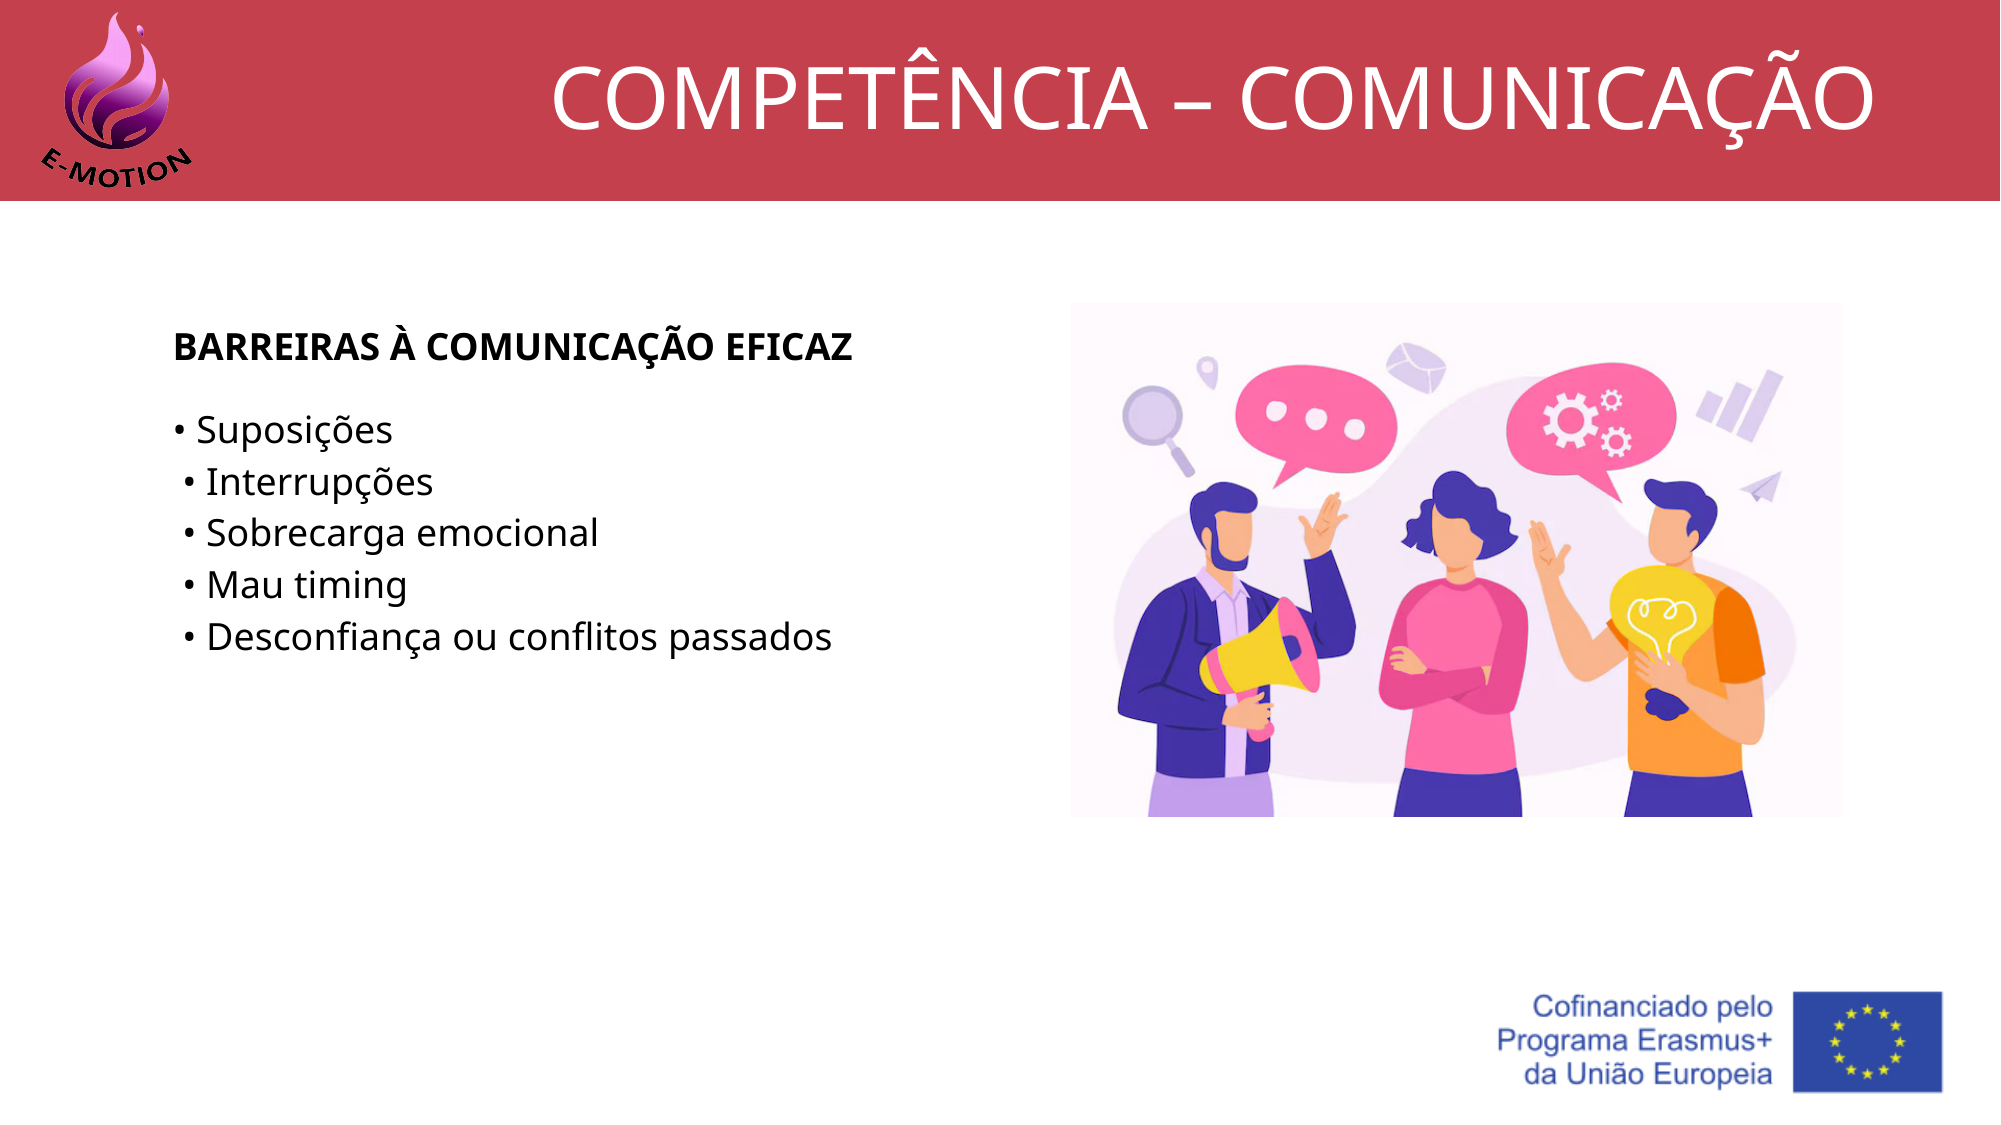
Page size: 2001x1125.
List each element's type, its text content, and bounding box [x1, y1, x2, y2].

picture [1396, 955, 2000, 1125]
picture [0, 0, 253, 247]
text_box BARREIRAS À COMUNICAÇÃO EFICAZ • Suposições • Interrupções • Sobrecarga emocional • Mau timing • Desconfiança ou conflitos passados [157, 308, 1066, 666]
picture [1071, 303, 1843, 817]
text_box COMPETÊNCIA – COMUNICAÇÃO [518, 35, 1894, 183]
